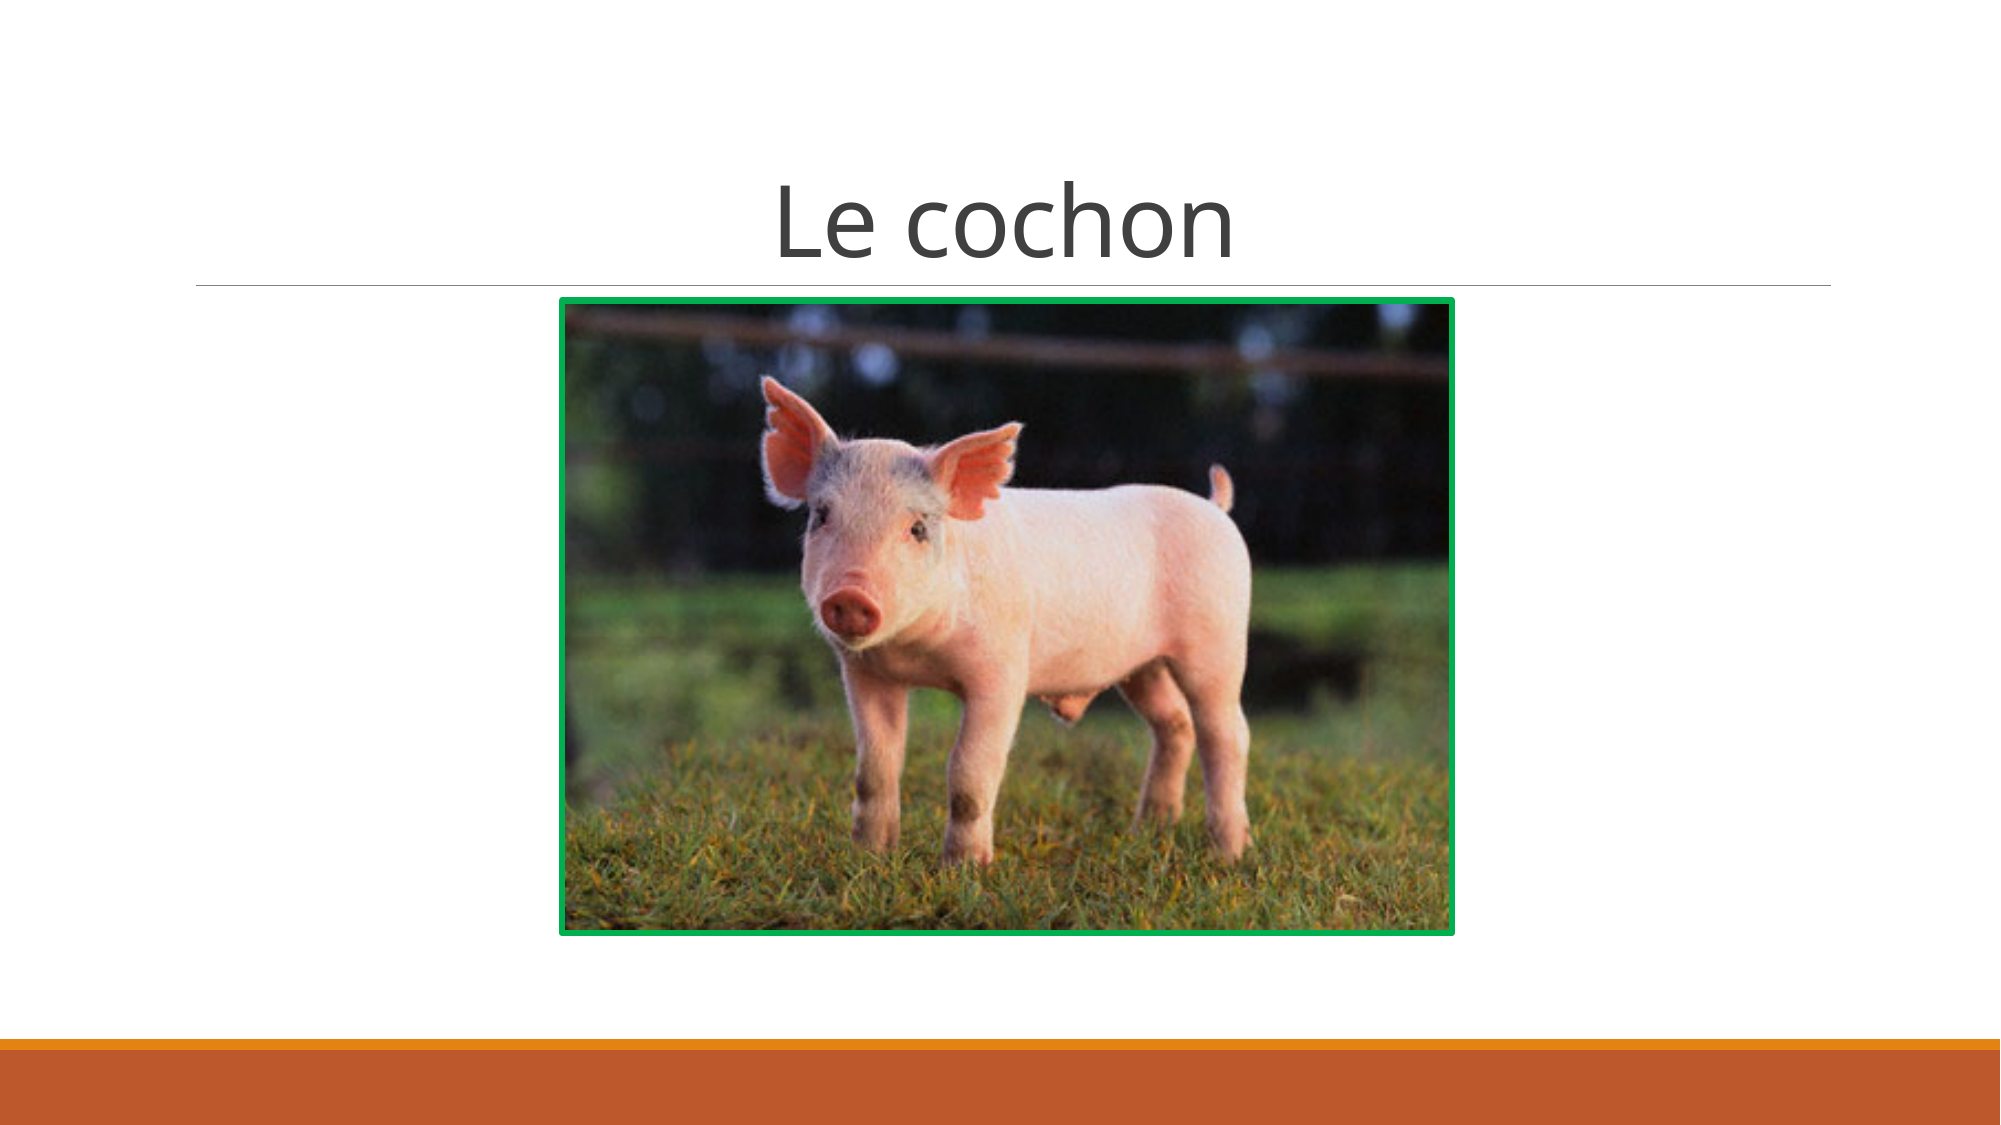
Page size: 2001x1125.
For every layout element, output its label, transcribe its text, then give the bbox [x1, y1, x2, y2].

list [564, 302, 1450, 931]
title Le cochon [180, 47, 1830, 285]
